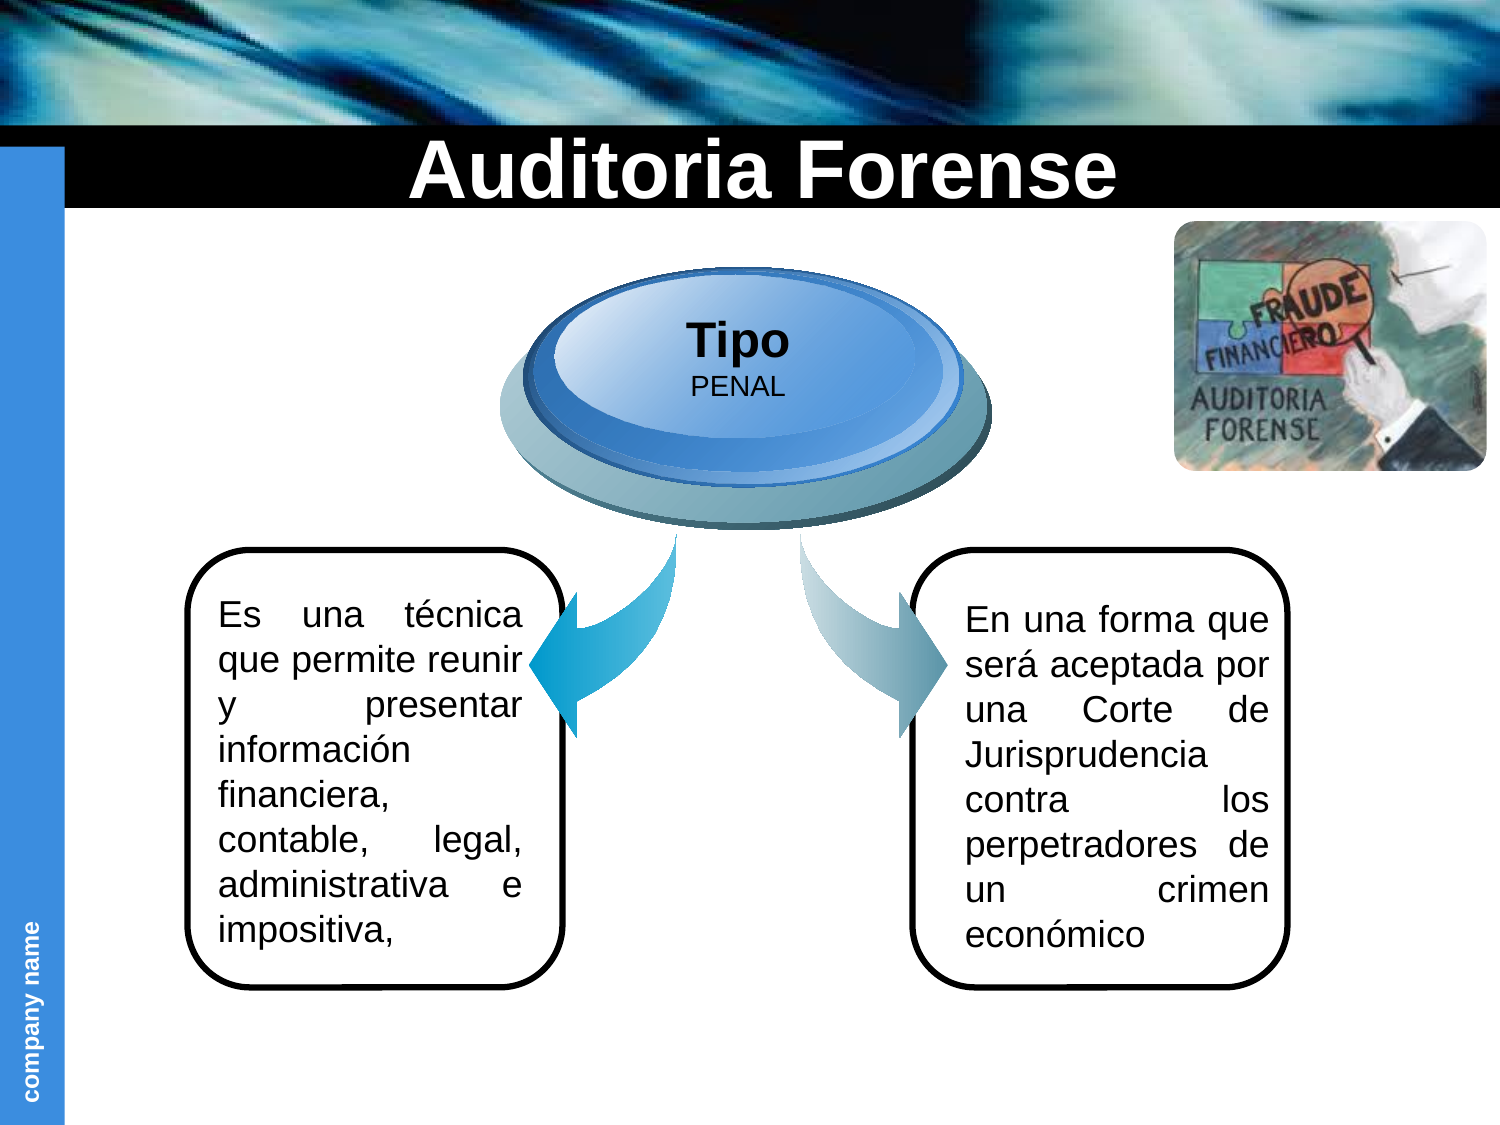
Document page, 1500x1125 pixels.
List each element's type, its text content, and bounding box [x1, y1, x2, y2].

text_box [799, 539, 948, 738]
text_box [901, 667, 948, 738]
text_box [801, 539, 948, 663]
text_box [912, 549, 1282, 988]
picture [1173, 220, 1487, 472]
text_box En una forma que será aceptada por una Corte de Jurisprudencia contra los perpetradores de un crimen económico [949, 587, 1285, 963]
text_box [798, 539, 899, 738]
text_box [187, 549, 563, 988]
picture [999, 0, 1500, 125]
title Auditoria Forense [50, 125, 1500, 205]
text_box [528, 539, 677, 738]
text_box Es una técnica que permite reunir y presentar información financiera, contable, legal, administrativa e impositiva, [203, 582, 538, 958]
picture [0, 0, 1002, 125]
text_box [499, 266, 993, 531]
